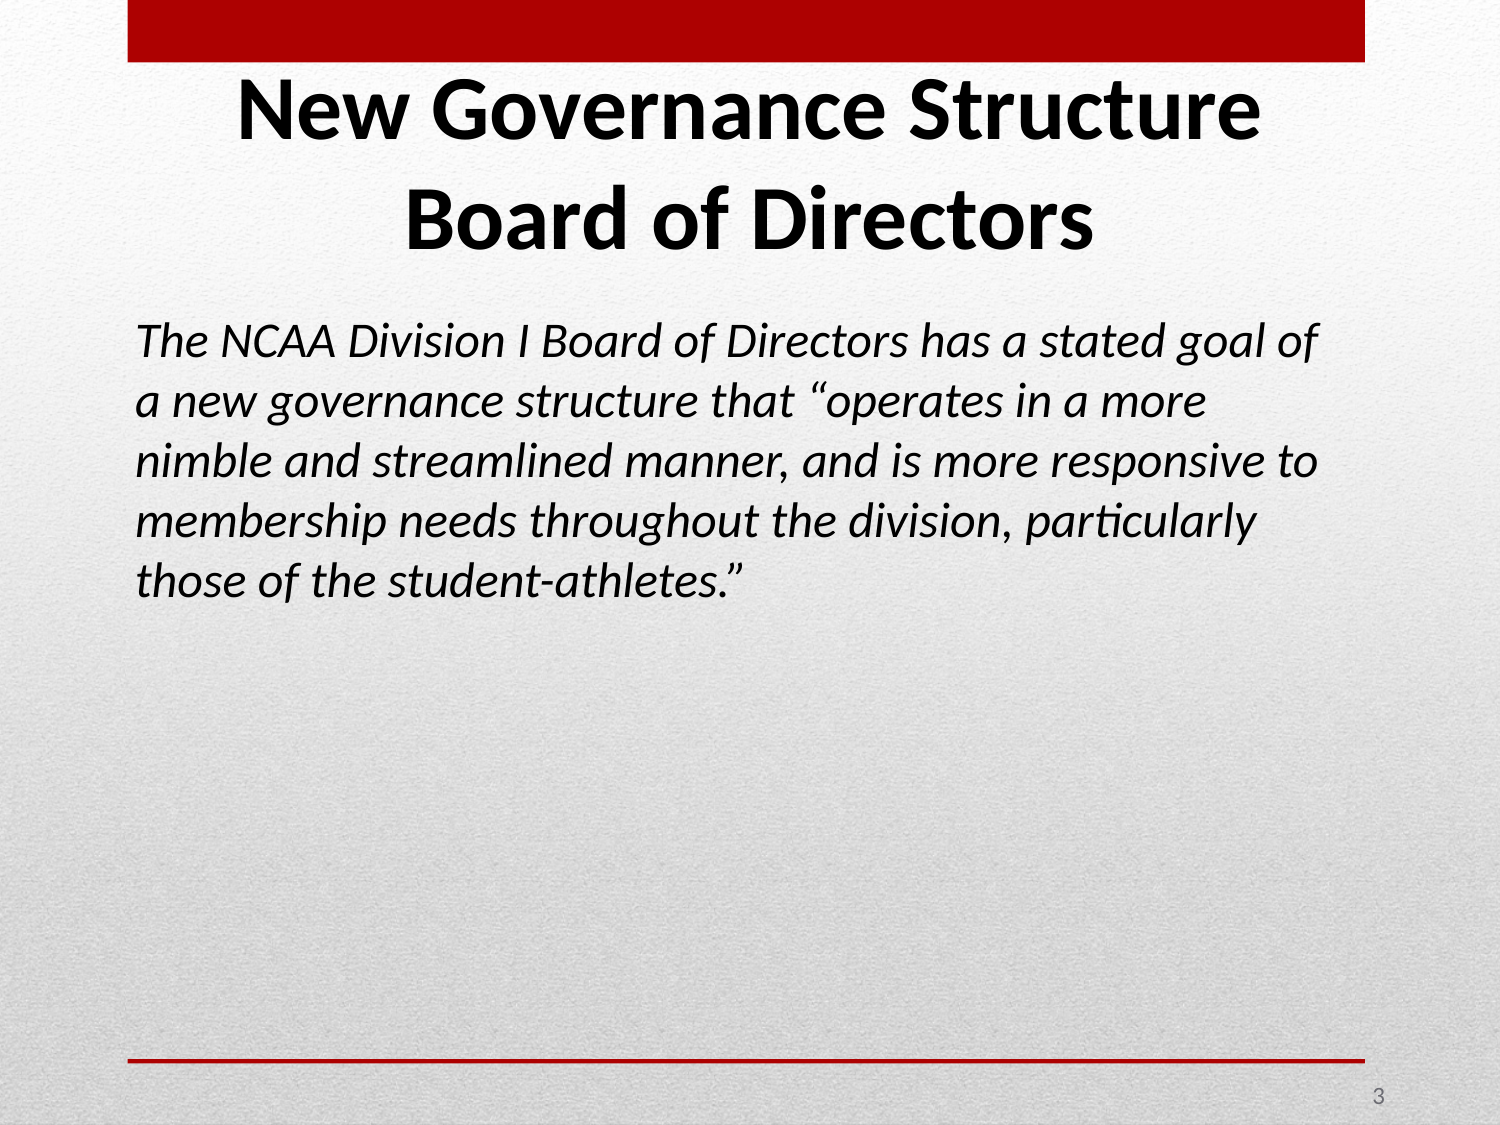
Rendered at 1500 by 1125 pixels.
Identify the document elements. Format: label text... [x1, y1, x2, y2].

list The NCAA Division I Board of Directors has a stated goal of a new governance structure that “operates in a more nimble and streamlined manner, and is more responsive to membership needs throughout the division, particularly those of the student-athletes.” [120, 299, 1358, 938]
slide_number 3 [1275, 1065, 1400, 1125]
title New Governance Structure Board of Directors [0, 60, 1500, 255]
